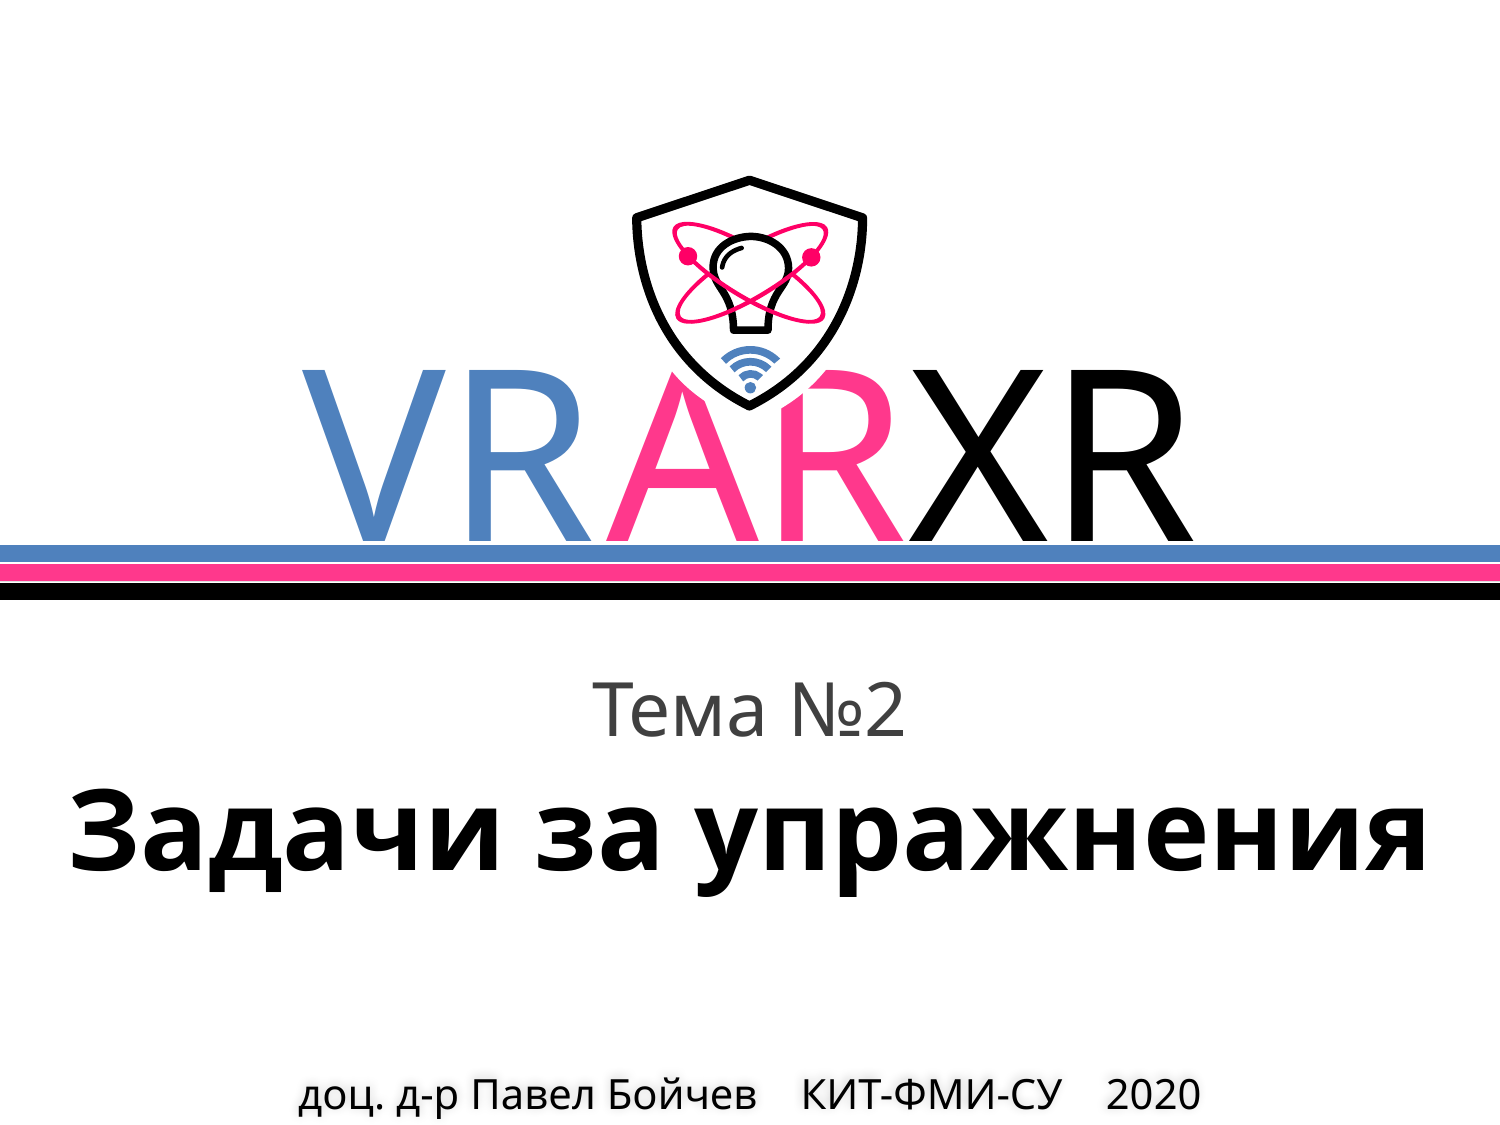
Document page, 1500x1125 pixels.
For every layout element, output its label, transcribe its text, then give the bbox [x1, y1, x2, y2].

list Задачи за упражнения [0, 763, 1500, 888]
list Тема №2 [0, 650, 1500, 763]
title доц. д-р Павел Бойчев КИТ-ФМИ-СУ 2020 [0, 1027, 1500, 1125]
